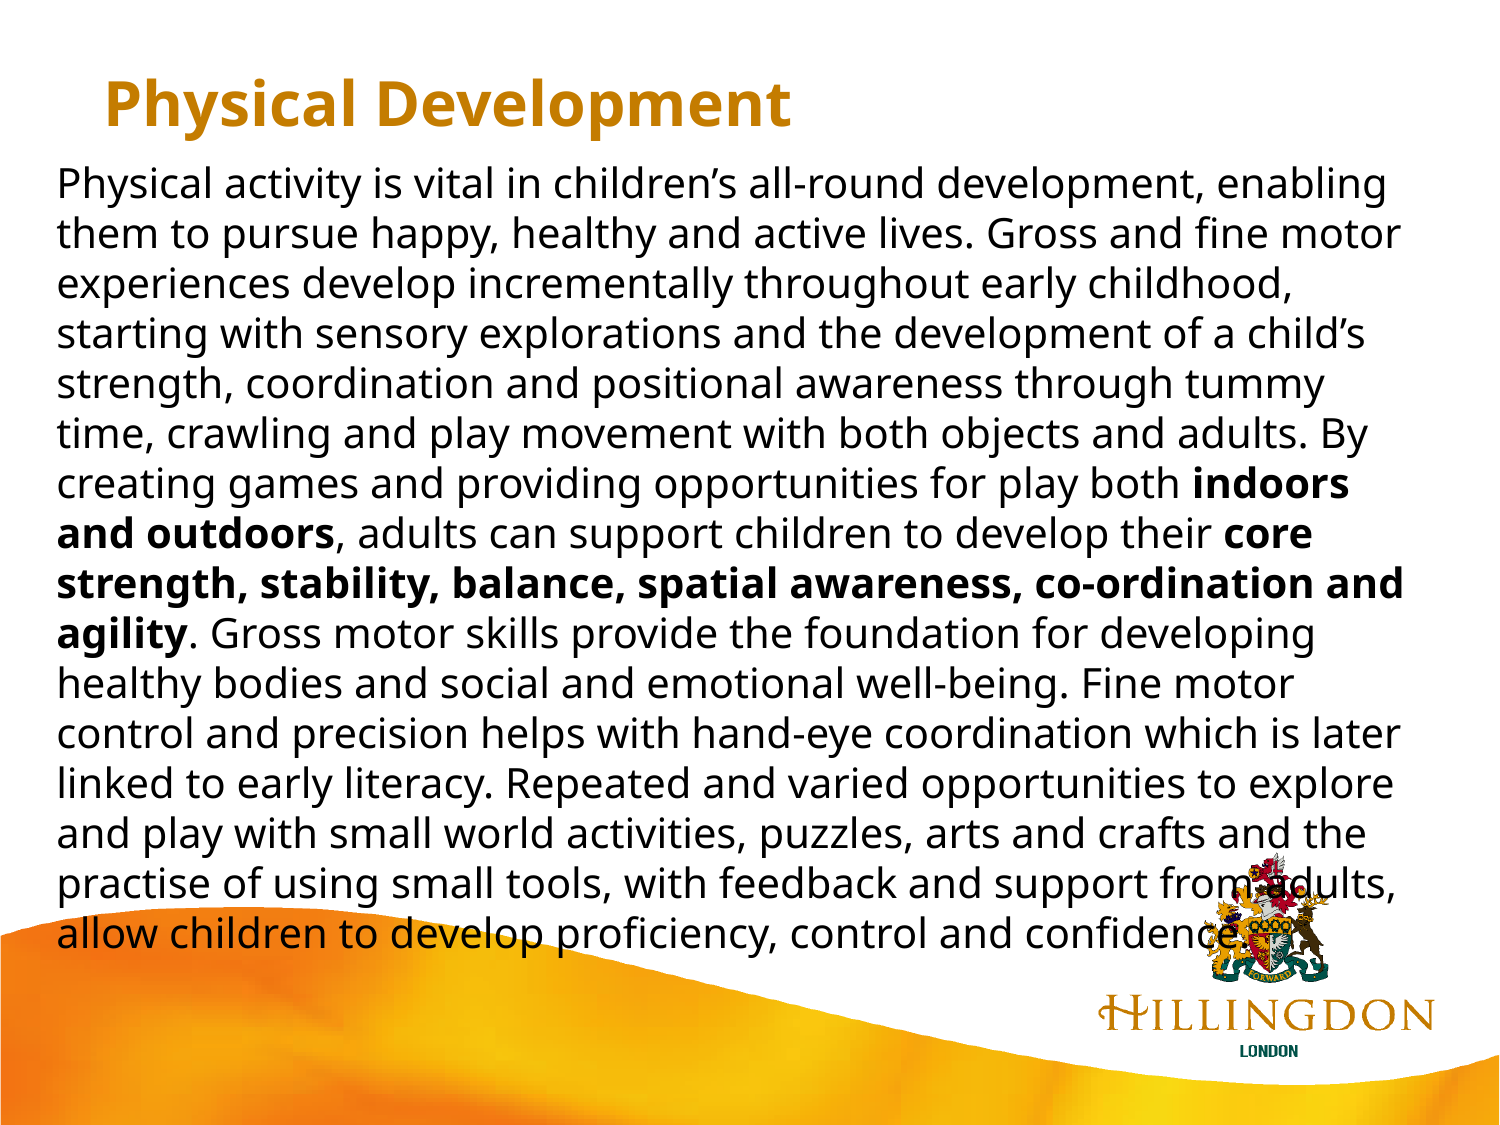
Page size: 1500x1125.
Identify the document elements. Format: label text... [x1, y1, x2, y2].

list Physical activity is vital in children’s all-round development, enabling them to pursue happy, healthy and active lives. Gross and fine motor experiences develop incrementally throughout early childhood, starting with sensory explorations and the development of a child’s strength, coordination and positional awareness through tummy time, crawling and play movement with both objects and adults. By creating games and providing opportunities for play both indoors and outdoors, adults can support children to develop their core strength, stability, balance, spatial awareness, co-ordination and agility. Gross motor skills provide the foundation for developing healthy bodies and social and emotional well-being. Fine motor control and precision helps with hand-eye coordination which is later linked to early literacy. Repeated and varied opportunities to explore and play with small world activities, puzzles, arts and crafts and the practise of using small tools, with feedback and support from adults, allow children to develop proficiency, control and confidence. [41, 148, 1447, 662]
picture [0, 0, 1500, 1125]
title Physical Development [88, 7, 1364, 148]
